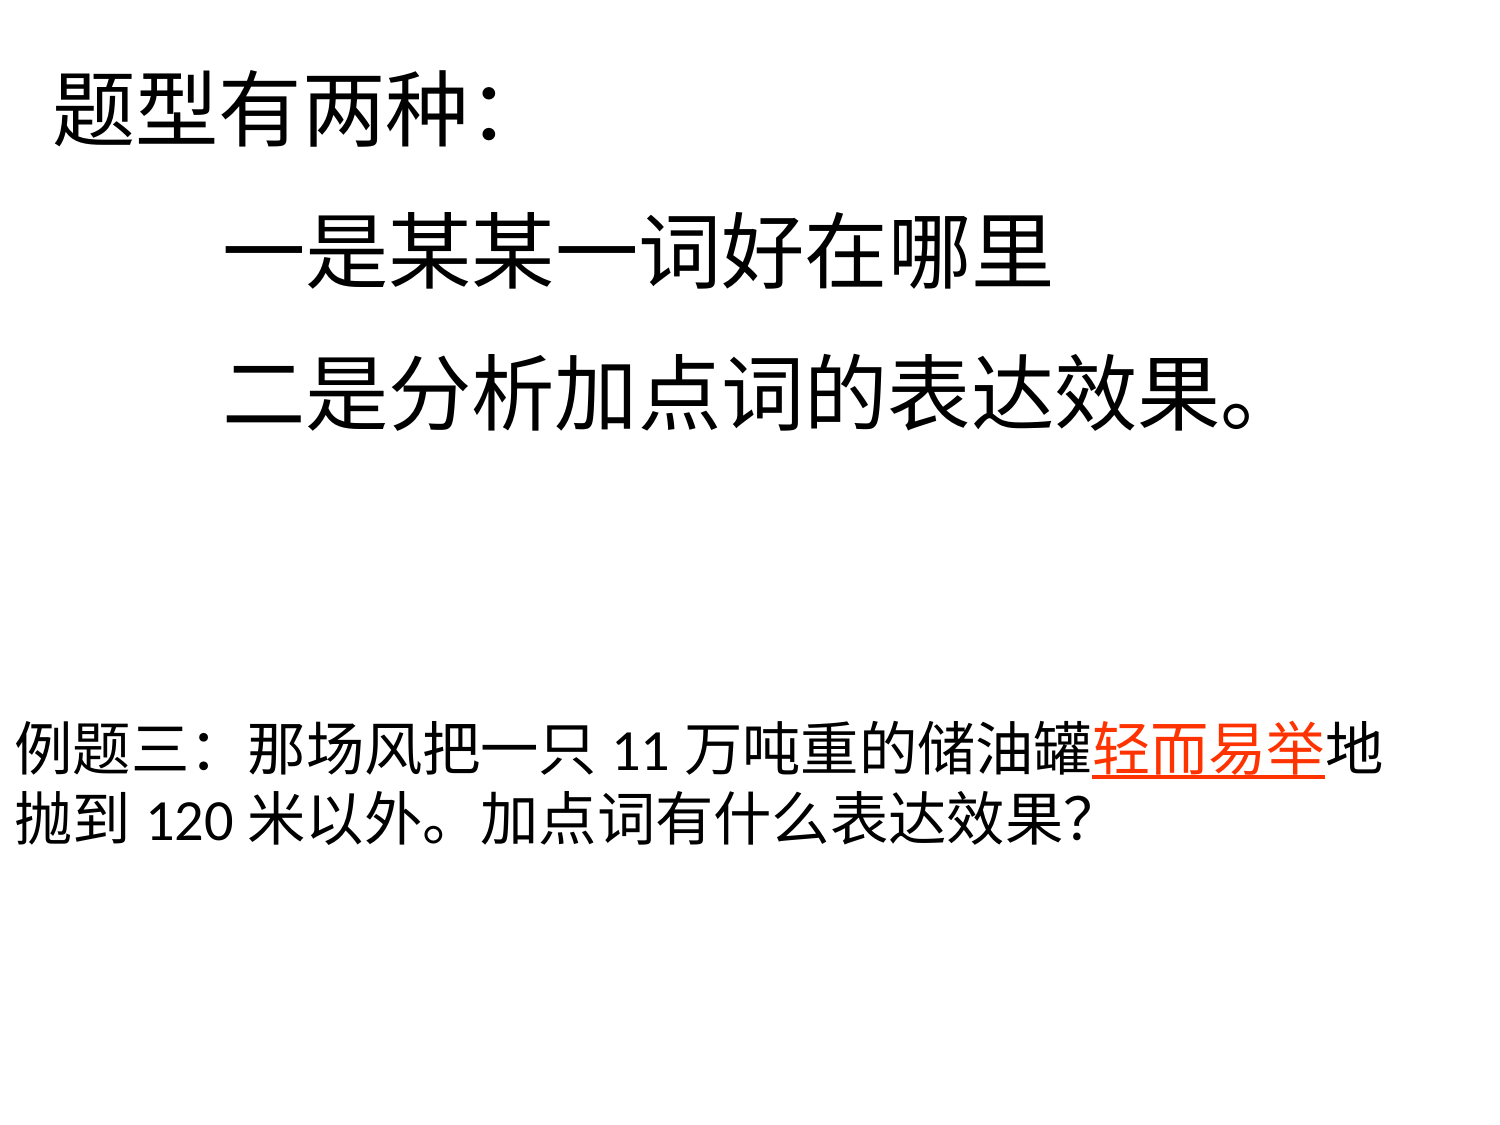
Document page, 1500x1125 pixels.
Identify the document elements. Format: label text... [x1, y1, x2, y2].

text_box 题型有两种： 一是某某一词好在哪里 二是分析加点词的表达效果。 [37, 50, 1313, 449]
text_box 例题三：那场风把一只11万吨重的储油罐轻而易举地抛到120米以外。加点词有什么表达效果？ [0, 0, 1450, 1115]
